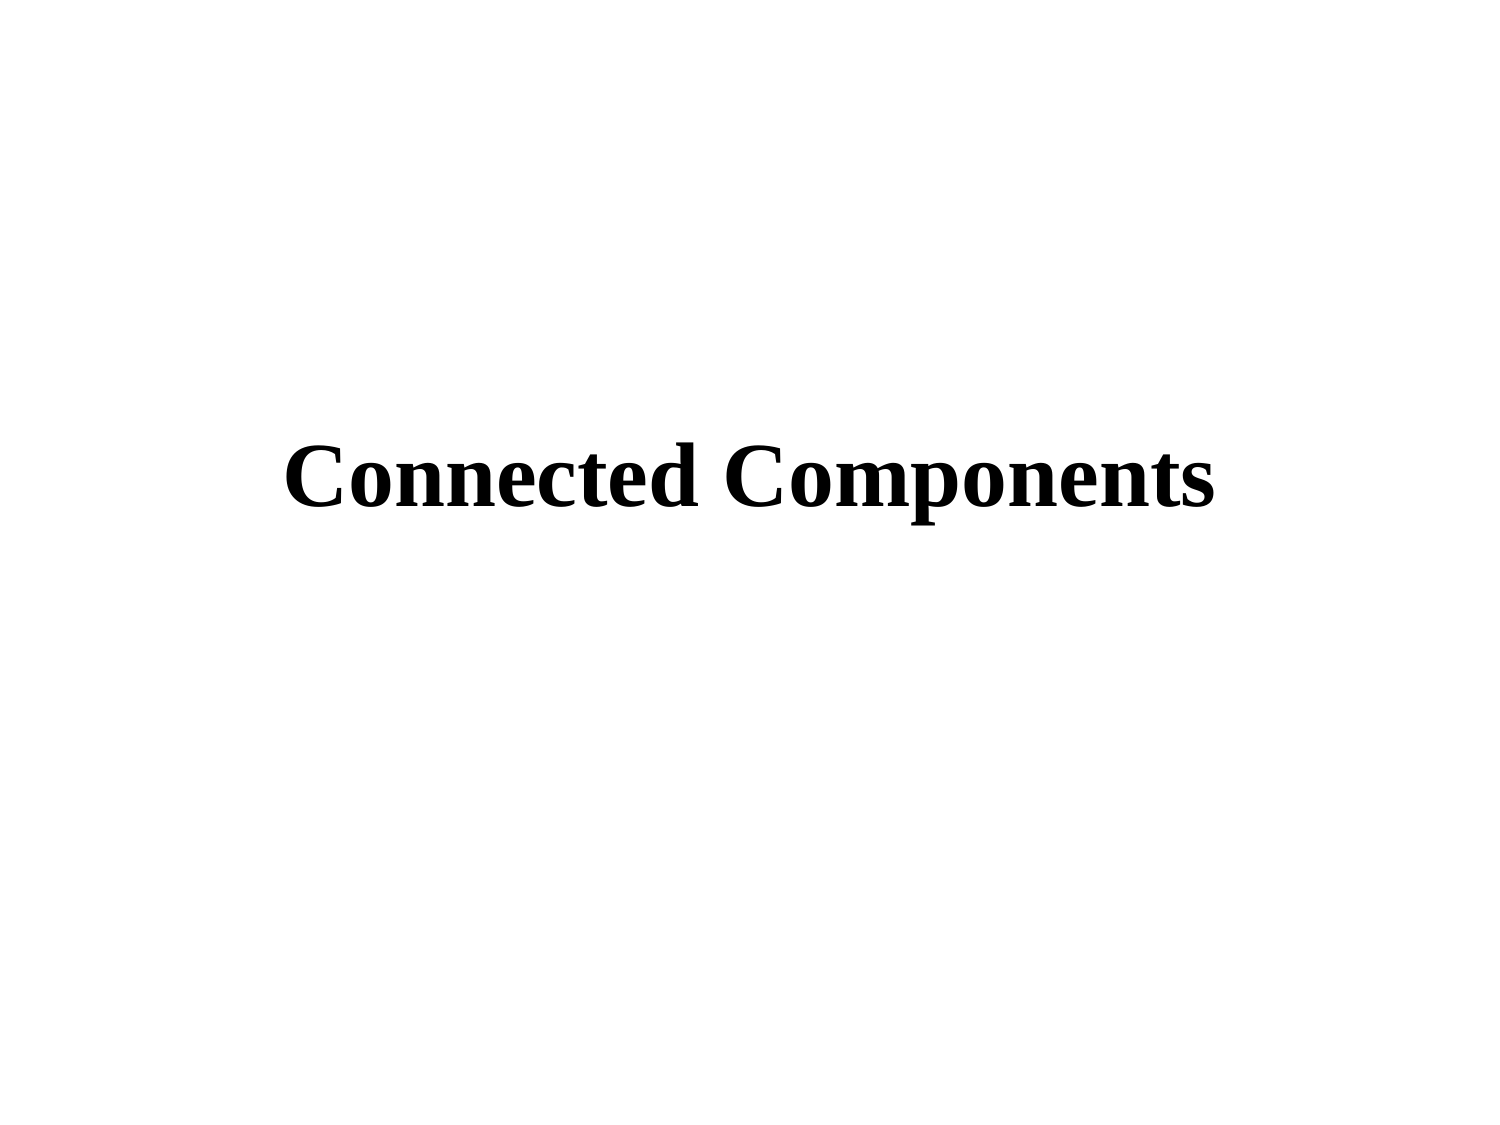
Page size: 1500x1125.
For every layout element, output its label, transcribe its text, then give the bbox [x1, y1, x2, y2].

title Connected Components [112, 349, 1388, 591]
